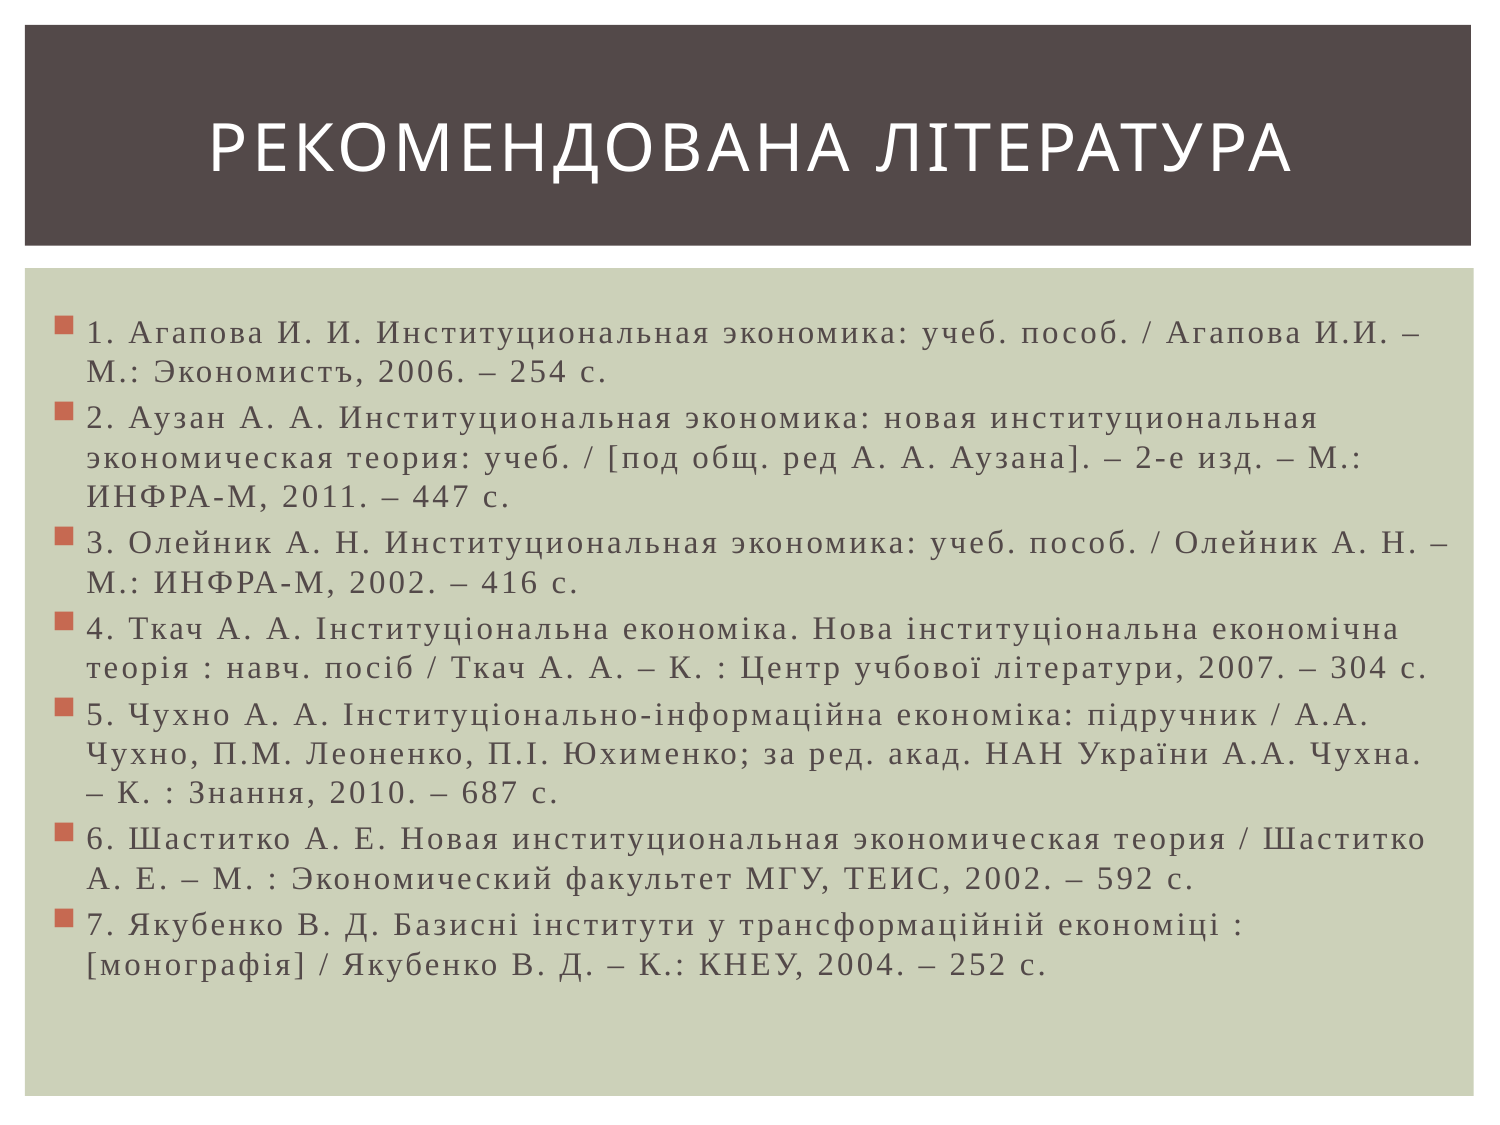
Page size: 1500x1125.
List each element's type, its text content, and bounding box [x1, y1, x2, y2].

title РЕКОМЕНДОВАНА ЛІТЕРАТУРА [62, 58, 1438, 232]
list 1. Агапова И. И. Институциональная экономика: учеб. пособ. / Агапова И.И. – М.: Экономистъ, 2006. – 254 с. 2. Аузан А. А. Институциональная экономика: новая институциональная экономическая теория: учеб. / [под общ. ред А. А. Аузана]. – 2-е изд. – М.: ИНФРА-М, 2011. – 447 с. 3. Олейник А. Н. Институциональная экономика: учеб. пособ. / Олейник А. Н. – М.: ИНФРА-М, 2002. – 416 с. 4. Ткач А. А. Інституціональна економіка. Нова інституціональна економічна теорія : навч. посіб / Ткач А. А. – К. : Центр учбової літератури, 2007. – 304 с. 5. Чухно А. А. Інституціонально-інформаційна економіка: підручник / А.А. Чухно, П.М. Леоненко, П.І. Юхименко; за ред. акад. НАН України А.А. Чухна. – К. : Знання, 2010. – 687 с. 6. Шаститко А. Е. Новая институциональная экономическая теория / Шаститко А. Е. – М. : Экономический факультет МГУ, ТЕИС, 2002. – 592 с. 7. Якубенко В. Д. Базисні інститути у трансформаційній економіці : [монографія] / Якубенко В. Д. – К.: КНЕУ, 2004. – 252 с. [29, 302, 1471, 1026]
